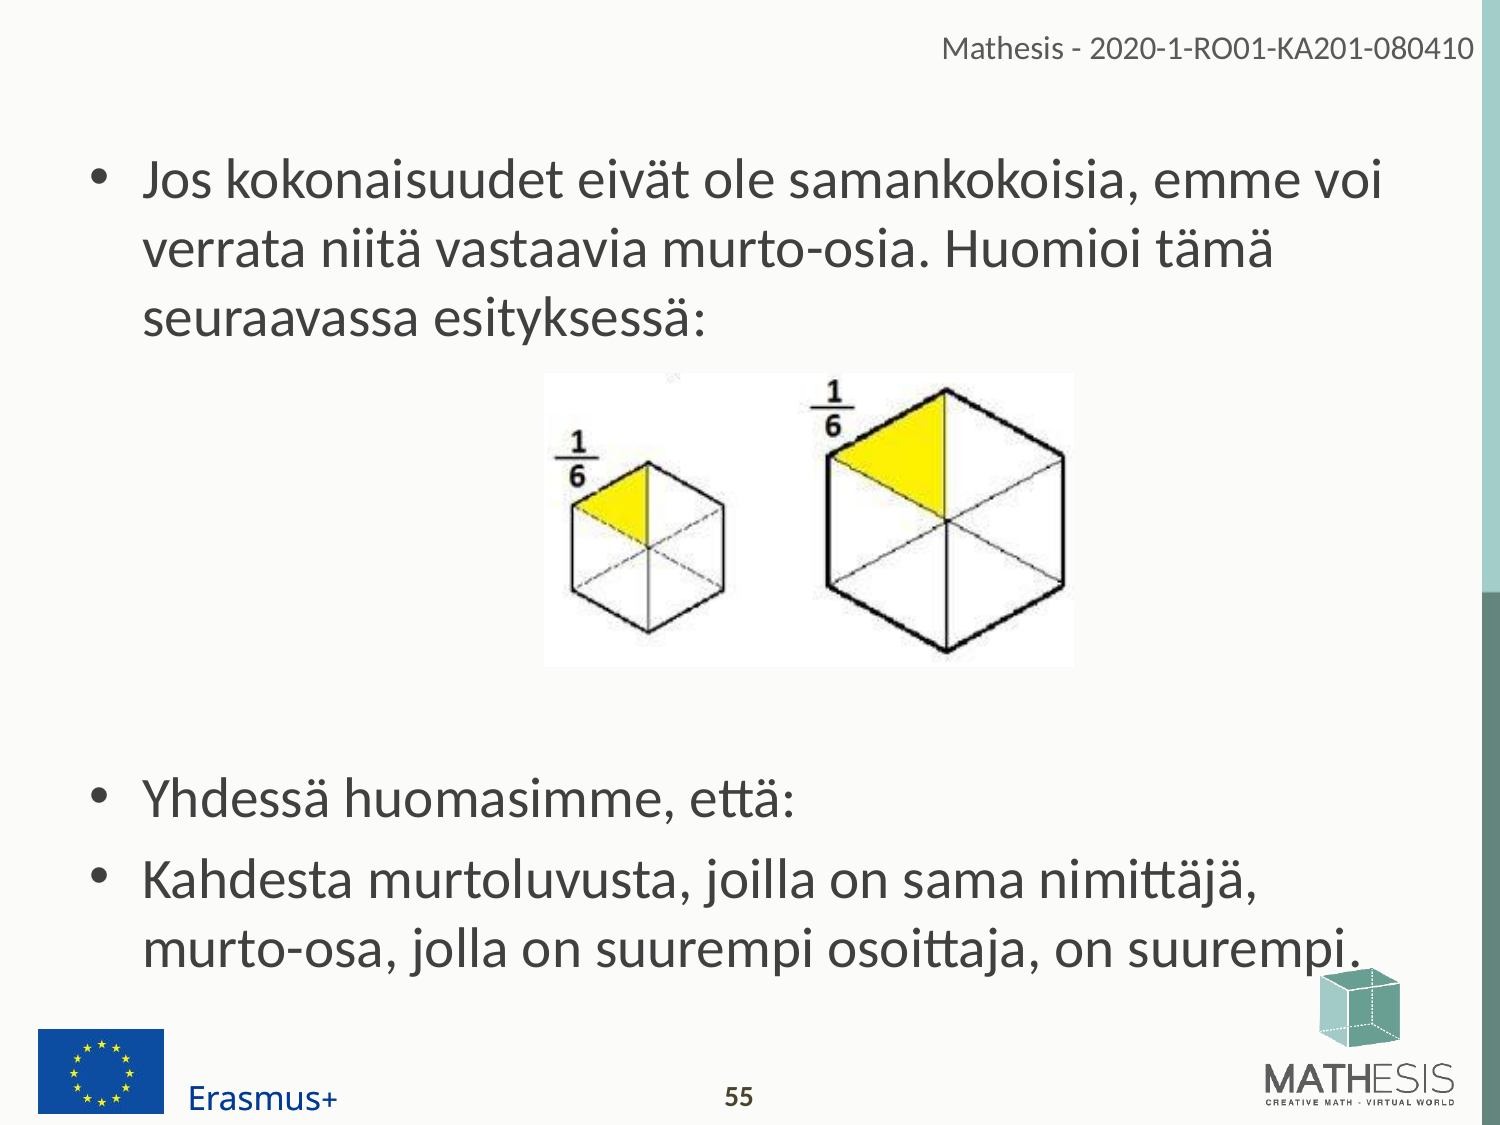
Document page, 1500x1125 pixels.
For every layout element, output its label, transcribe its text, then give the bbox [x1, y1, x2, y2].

picture [38, 1029, 164, 1114]
list Jos kokonaisuudet eivät ole samankokoisia, emme voi verrata niitä vastaavia murto-osia. Huomioi tämä seuraavassa esityksessä: Yhdessä huomasimme, että: Kahdesta murtoluvusta, joilla on sama nimittäjä, murto-osa, jolla on suurempi osoittaja, on suurempi. [75, 134, 1425, 1005]
picture [543, 373, 1075, 668]
